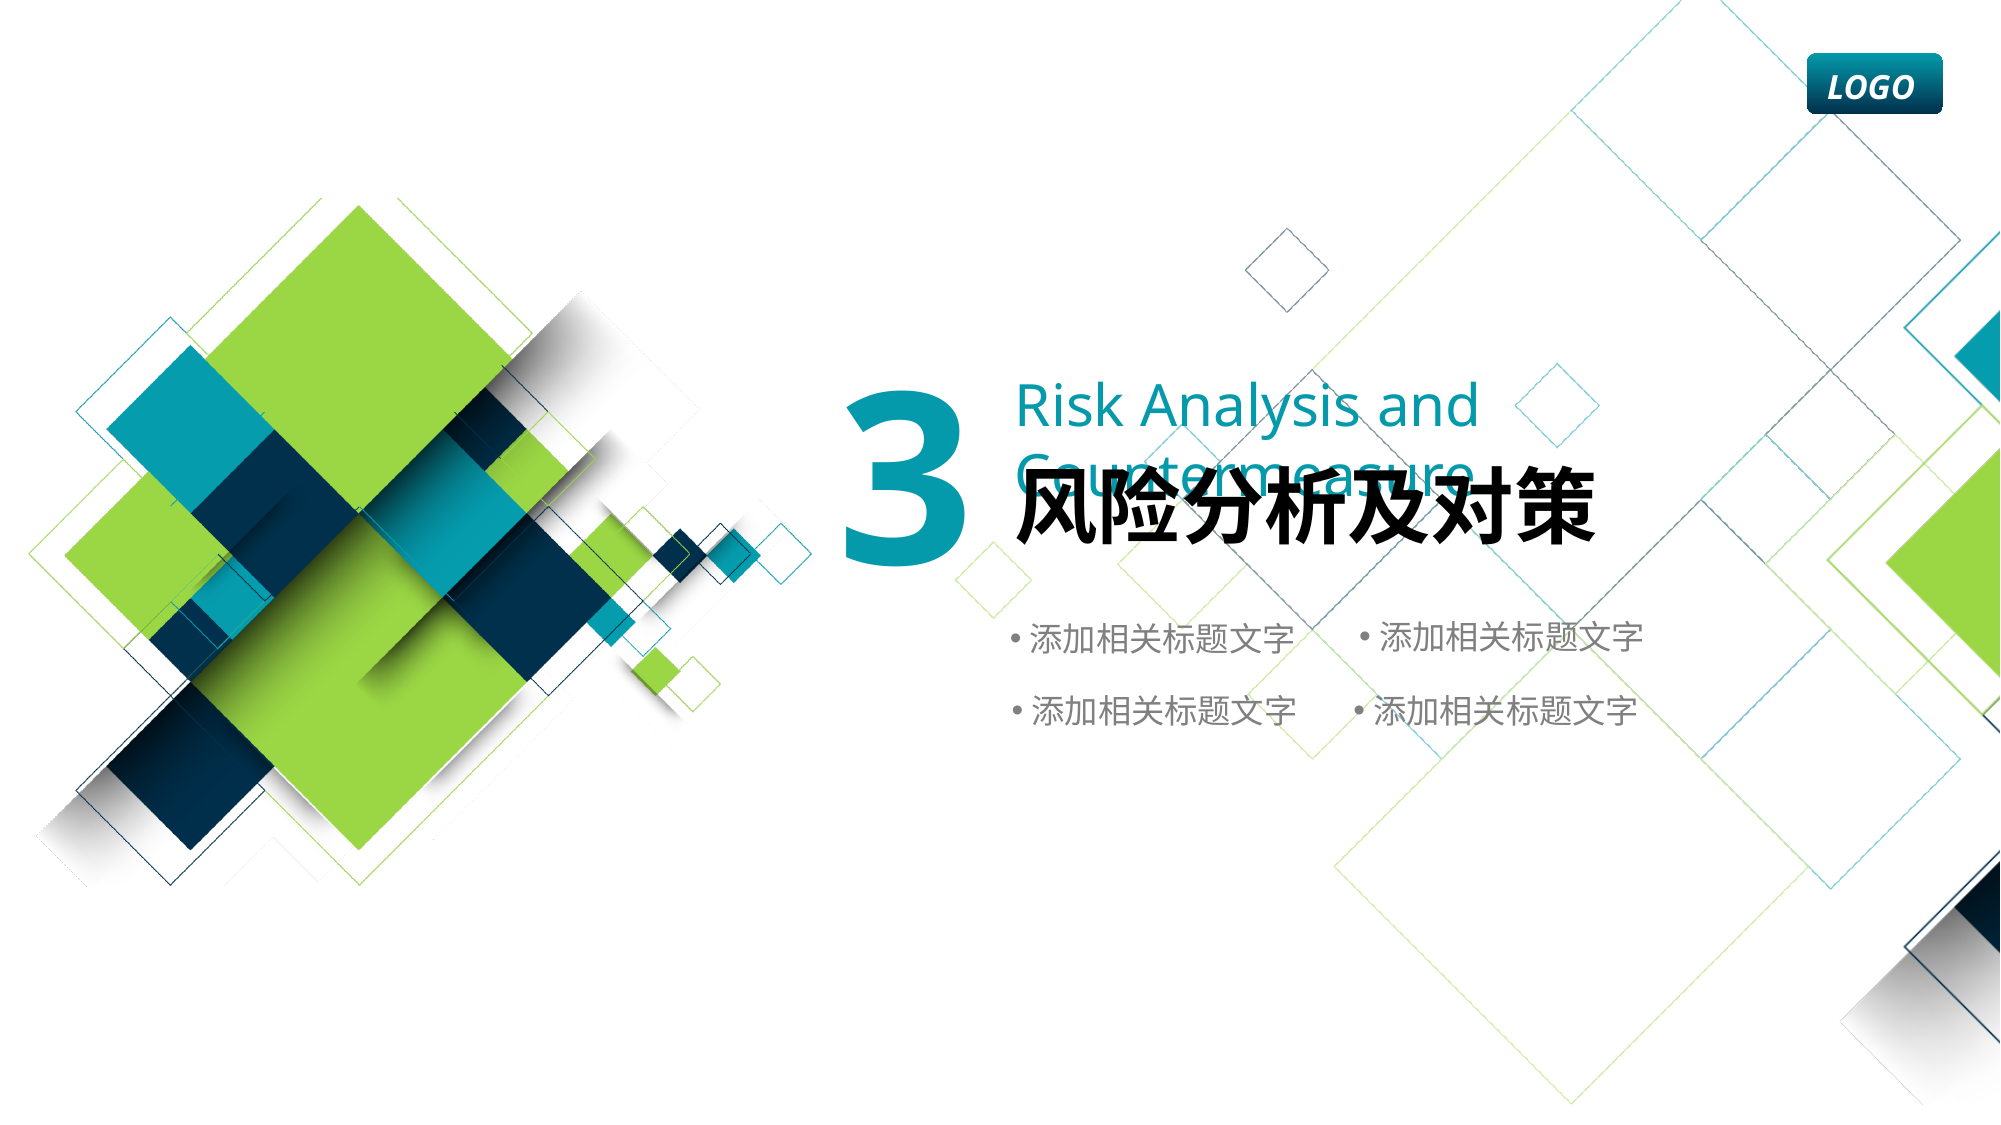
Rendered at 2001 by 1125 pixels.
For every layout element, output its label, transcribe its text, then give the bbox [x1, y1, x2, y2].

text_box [999, 360, 1873, 563]
picture [954, 0, 2000, 1105]
picture [0, 198, 934, 887]
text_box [1806, 52, 1944, 115]
text_box 3 [934, 317, 954, 620]
